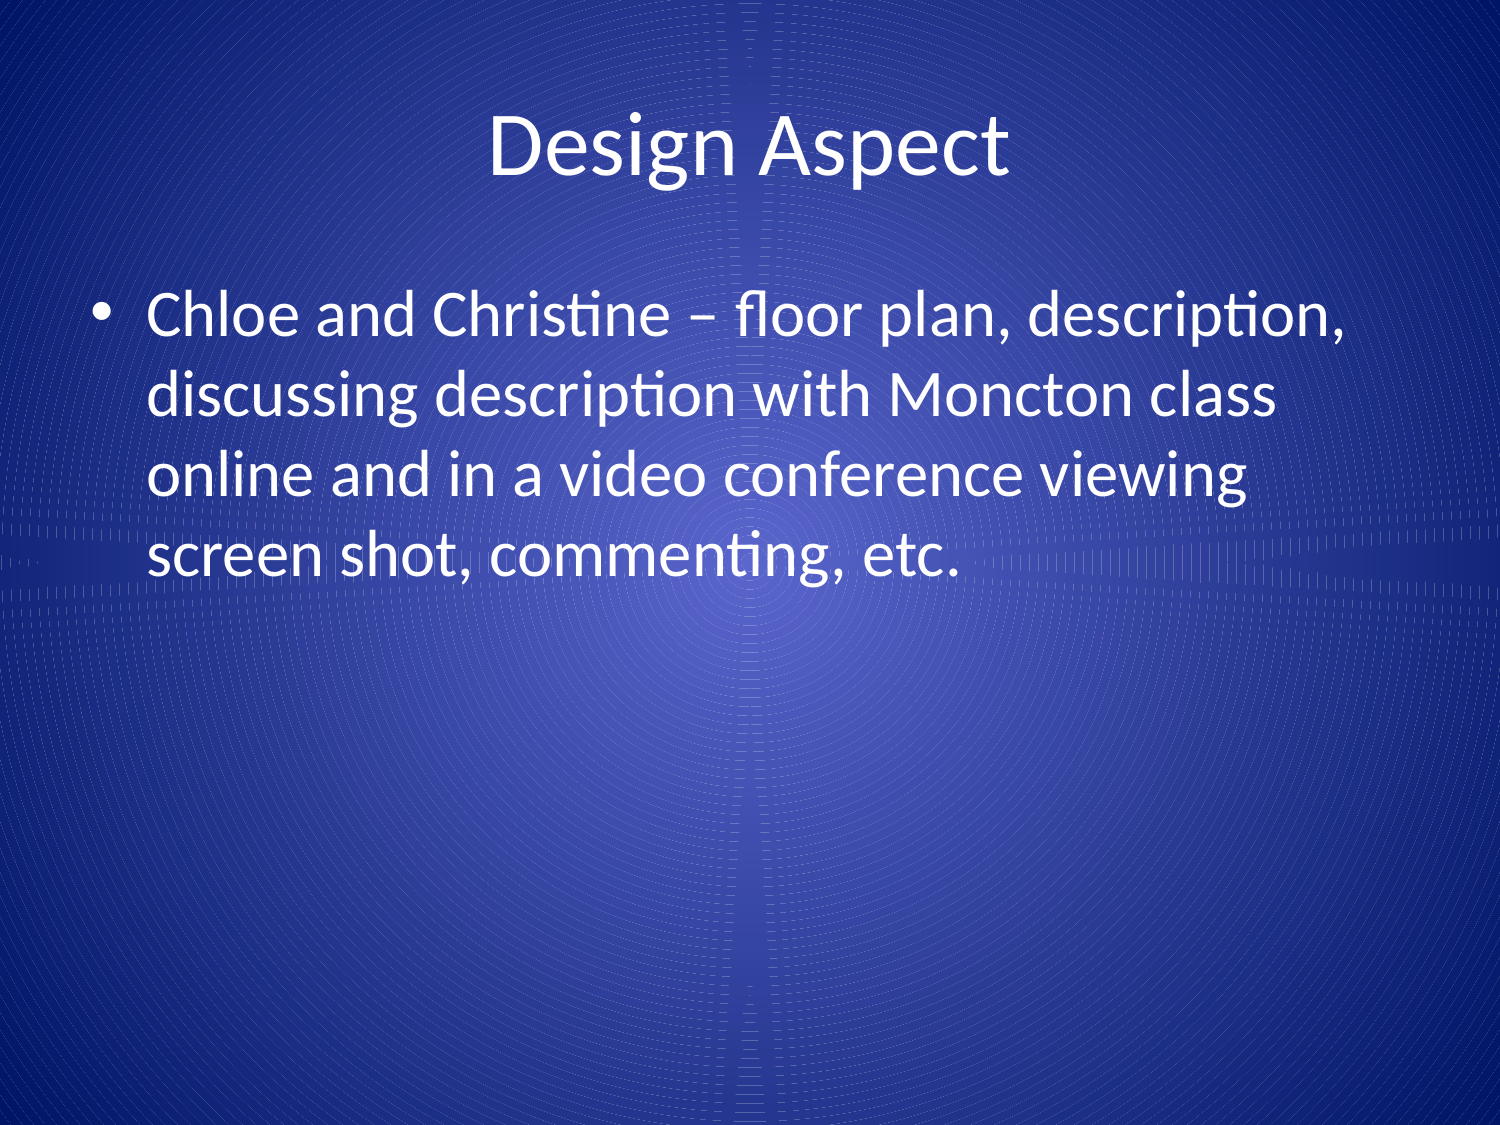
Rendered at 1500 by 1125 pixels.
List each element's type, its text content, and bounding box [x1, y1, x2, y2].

list Chloe and Christine – floor plan, description, discussing description with Moncton class online and in a video conference viewing screen shot, commenting, etc. [75, 262, 1425, 1005]
title Design Aspect [75, 45, 1425, 233]
